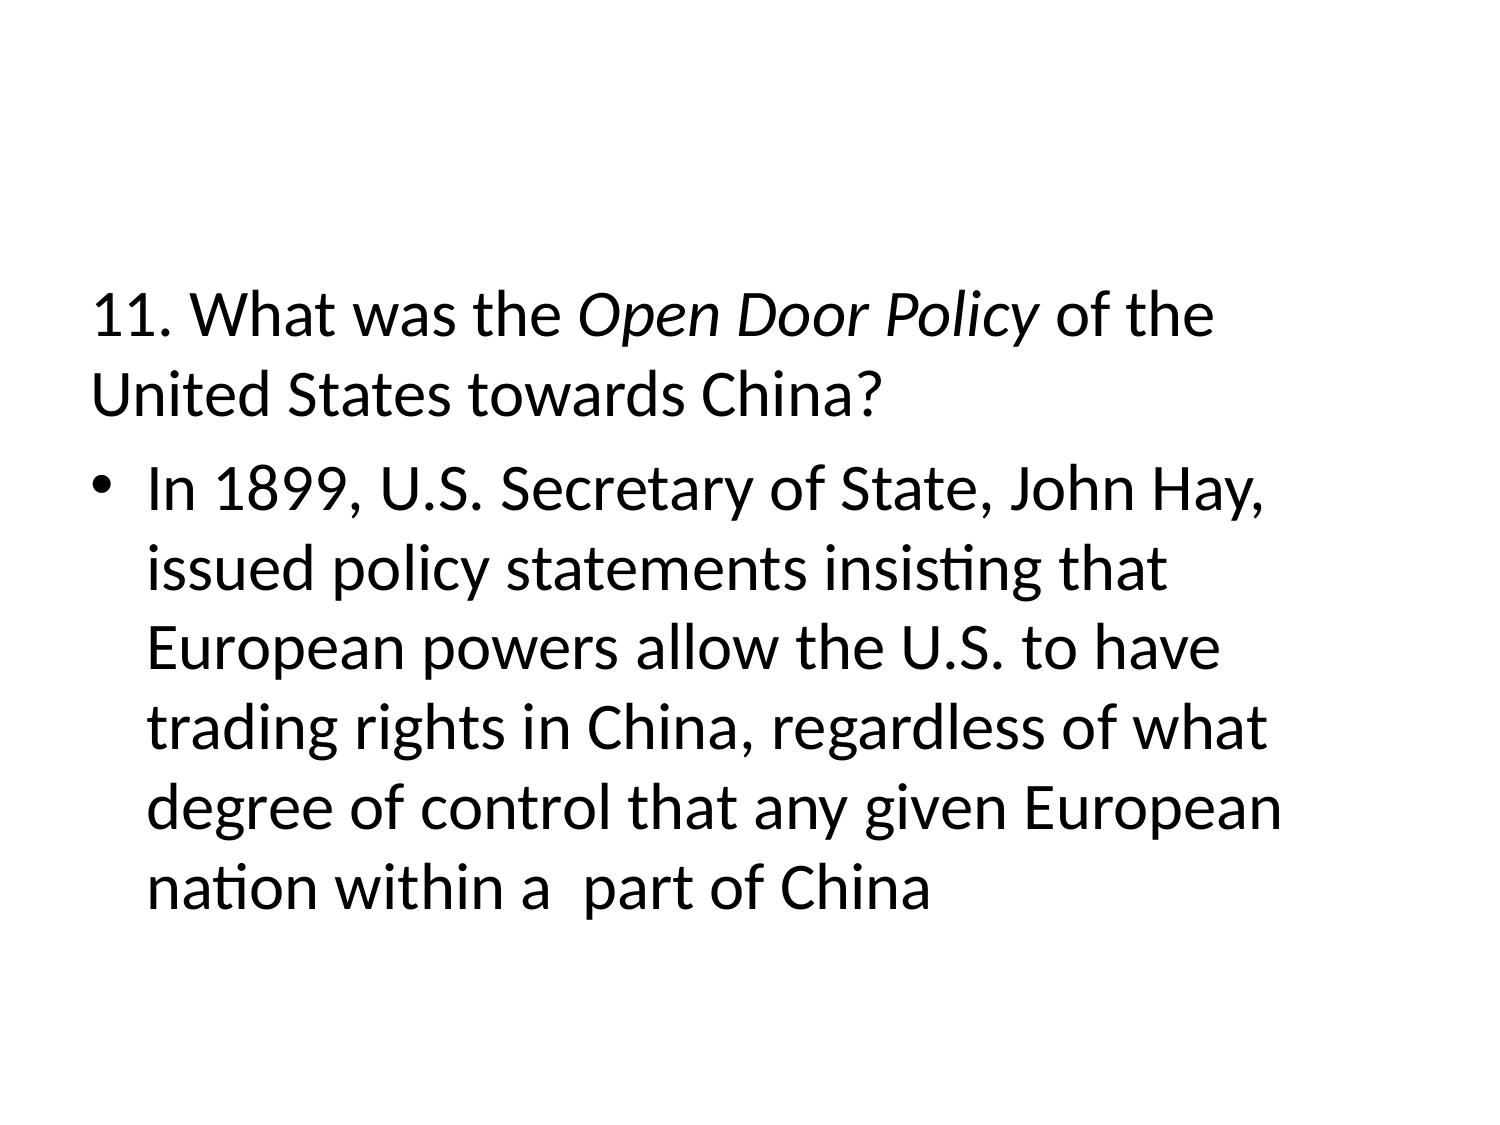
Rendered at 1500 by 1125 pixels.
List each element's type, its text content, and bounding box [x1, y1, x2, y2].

list 11. What was the Open Door Policy of the United States towards China? In 1899, U.S. Secretary of State, John Hay, issued policy statements insisting that European powers allow the U.S. to have trading rights in China, regardless of what degree of control that any given European nation within a part of China [75, 262, 1425, 1005]
